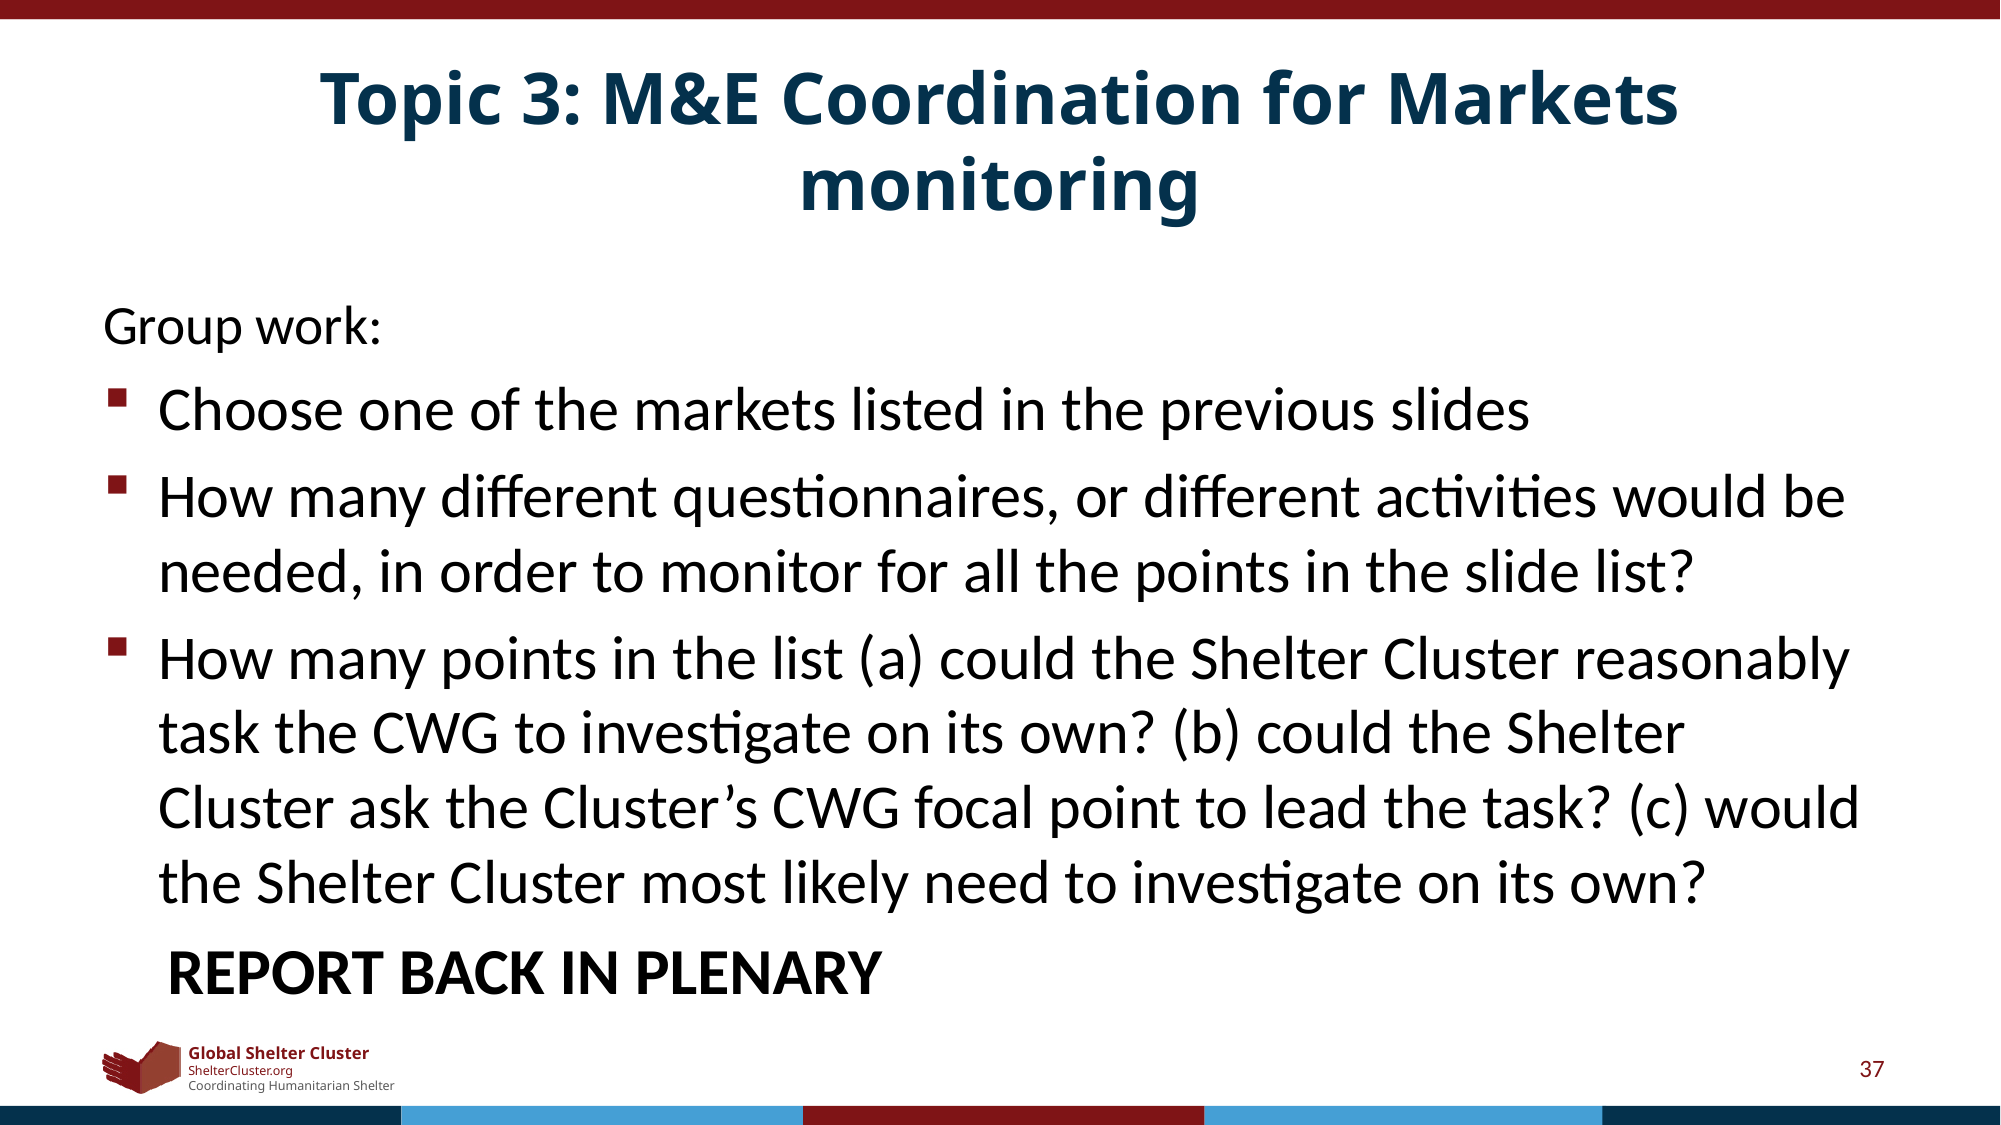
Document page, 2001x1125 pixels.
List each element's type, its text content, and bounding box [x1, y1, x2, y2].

title Topic 3: M&E Coordination for Markets monitoring [99, 45, 1900, 233]
picture [102, 1041, 181, 1094]
list Group work: Choose one of the markets listed in the previous slides How many different questionnaires, or different activities would be needed, in order to monitor for all the points in the slide list? How many points in the list (a) could the Shelter Cluster reasonably task the CWG to investigate on its own? (b) could the Shelter Cluster ask the Cluster’s CWG focal point to lead the task? (c) would the Shelter Cluster most likely need to investigate on its own? REPORT BACK IN PLENARY [88, 282, 1889, 1023]
slide_number 37 [1433, 1037, 1900, 1098]
